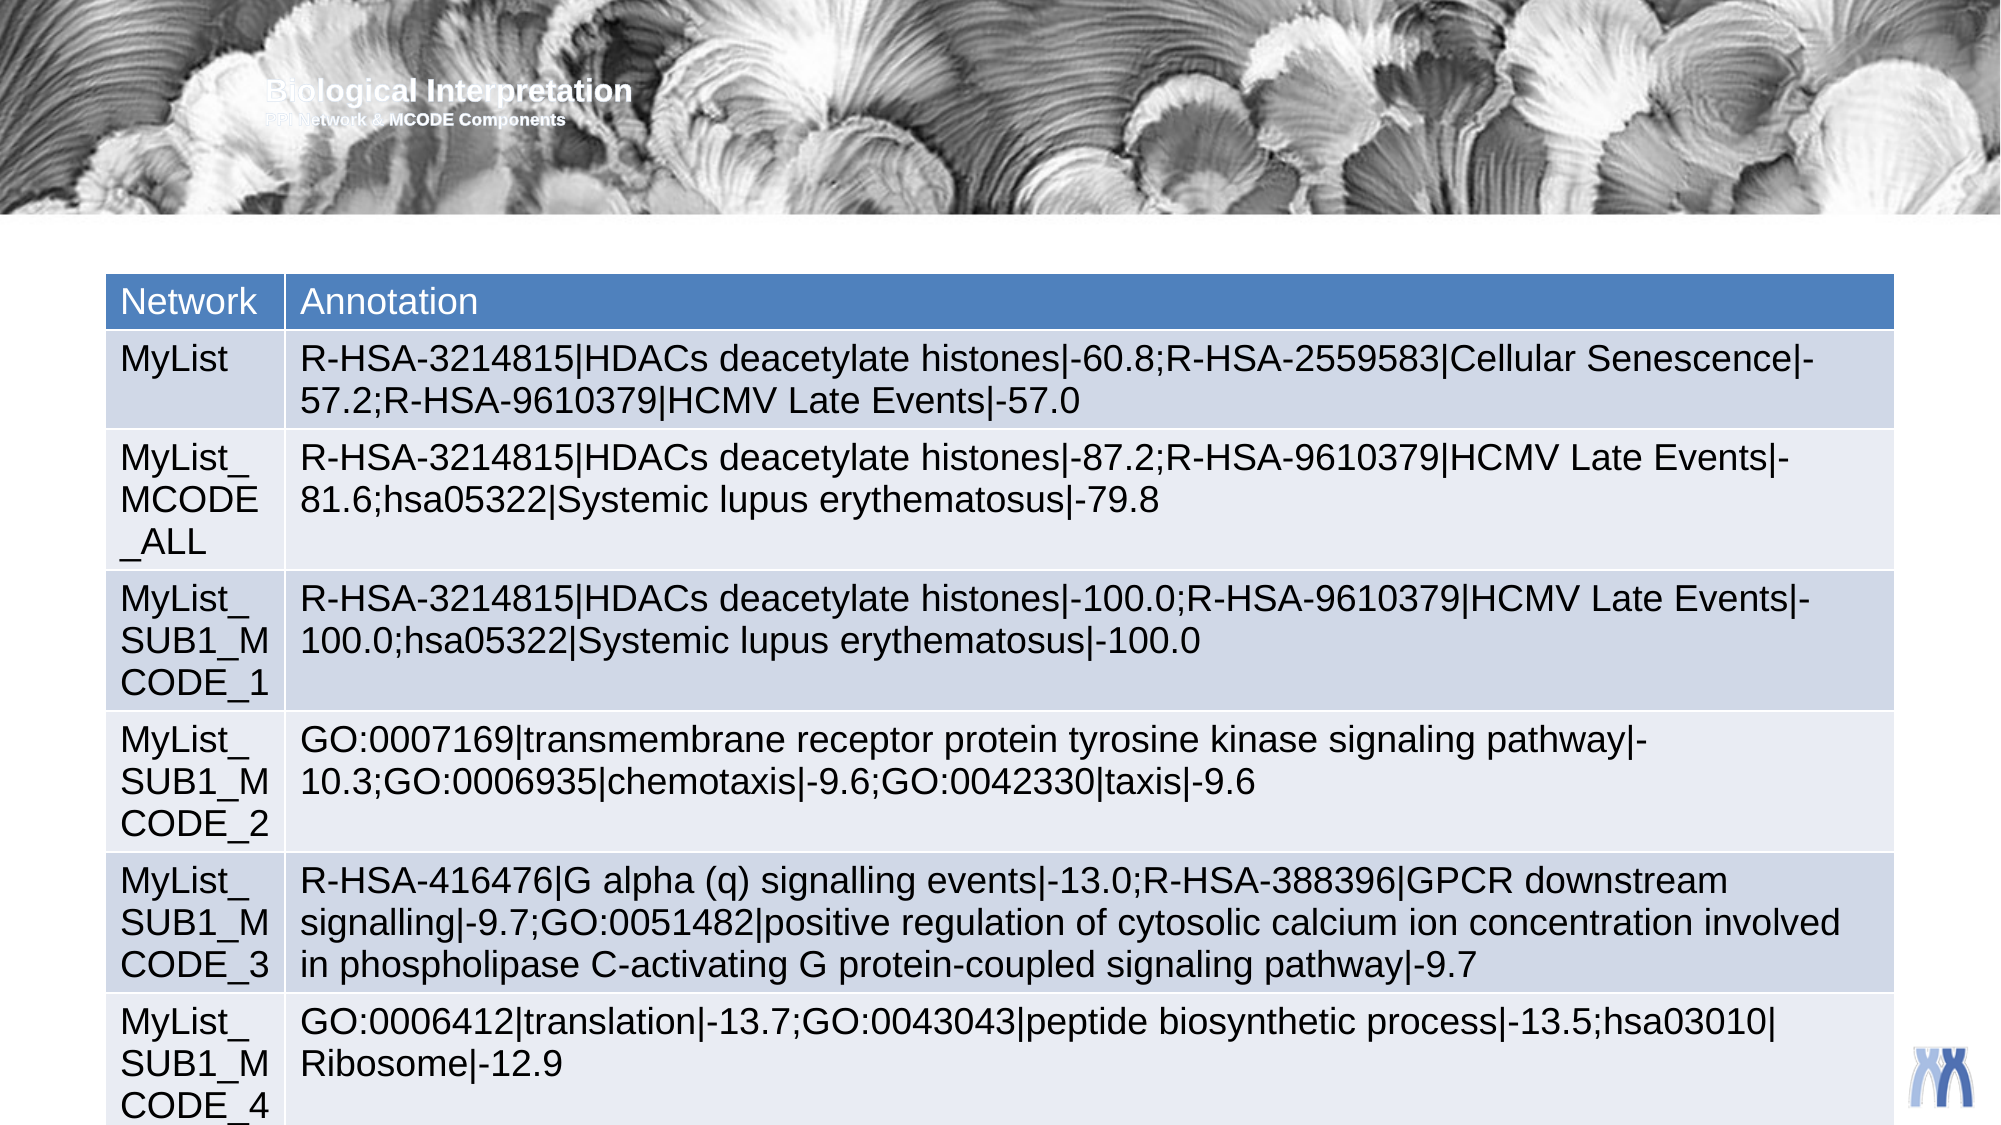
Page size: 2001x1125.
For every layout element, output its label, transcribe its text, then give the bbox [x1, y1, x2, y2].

table_cell MyList [106, 331, 284, 428]
table_header Network [106, 274, 284, 329]
table_cell R-HSA-3214815|HDACs deacetylate histones|-87.2;R-HSA-9610379|HCMV Late Events|-81.6;hsa05322|Systemic lupus erythematosus|-79.8 [286, 430, 1894, 569]
table_cell MyList_SUB1_MCODE_4 [106, 994, 284, 1125]
title Biological Interpretation PPI Network & MCODE Components [249, 61, 1600, 137]
table_header Annotation [286, 274, 1894, 329]
table_cell R-HSA-3214815|HDACs deacetylate histones|-60.8;R-HSA-2559583|Cellular Senescence|-57.2;R-HSA-9610379|HCMV Late Events|-57.0 [286, 331, 1894, 428]
picture [0, 0, 2001, 1125]
table_cell R-HSA-416476|G alpha (q) signalling events|-13.0;R-HSA-388396|GPCR downstream signalling|-9.7;GO:0051482|positive regulation of cytosolic calcium ion concentration involved in phospholipase C-activating G protein-coupled signaling pathway|-9.7 [286, 853, 1894, 992]
table_cell MyList_SUB1_MCODE_1 [106, 571, 284, 710]
table_cell R-HSA-3214815|HDACs deacetylate histones|-100.0;R-HSA-9610379|HCMV Late Events|-100.0;hsa05322|Systemic lupus erythematosus|-100.0 [286, 571, 1894, 710]
table_cell GO:0007169|transmembrane receptor protein tyrosine kinase signaling pathway|-10.3;GO:0006935|chemotaxis|-9.6;GO:0042330|taxis|-9.6 [286, 712, 1894, 851]
table_cell GO:0006412|translation|-13.7;GO:0043043|peptide biosynthetic process|-13.5;hsa03010|Ribosome|-12.9 [286, 994, 1894, 1125]
table_cell MyList_MCODE_ALL [106, 430, 284, 569]
table_cell MyList_SUB1_MCODE_3 [106, 853, 284, 992]
table_cell MyList_SUB1_MCODE_2 [106, 712, 284, 851]
